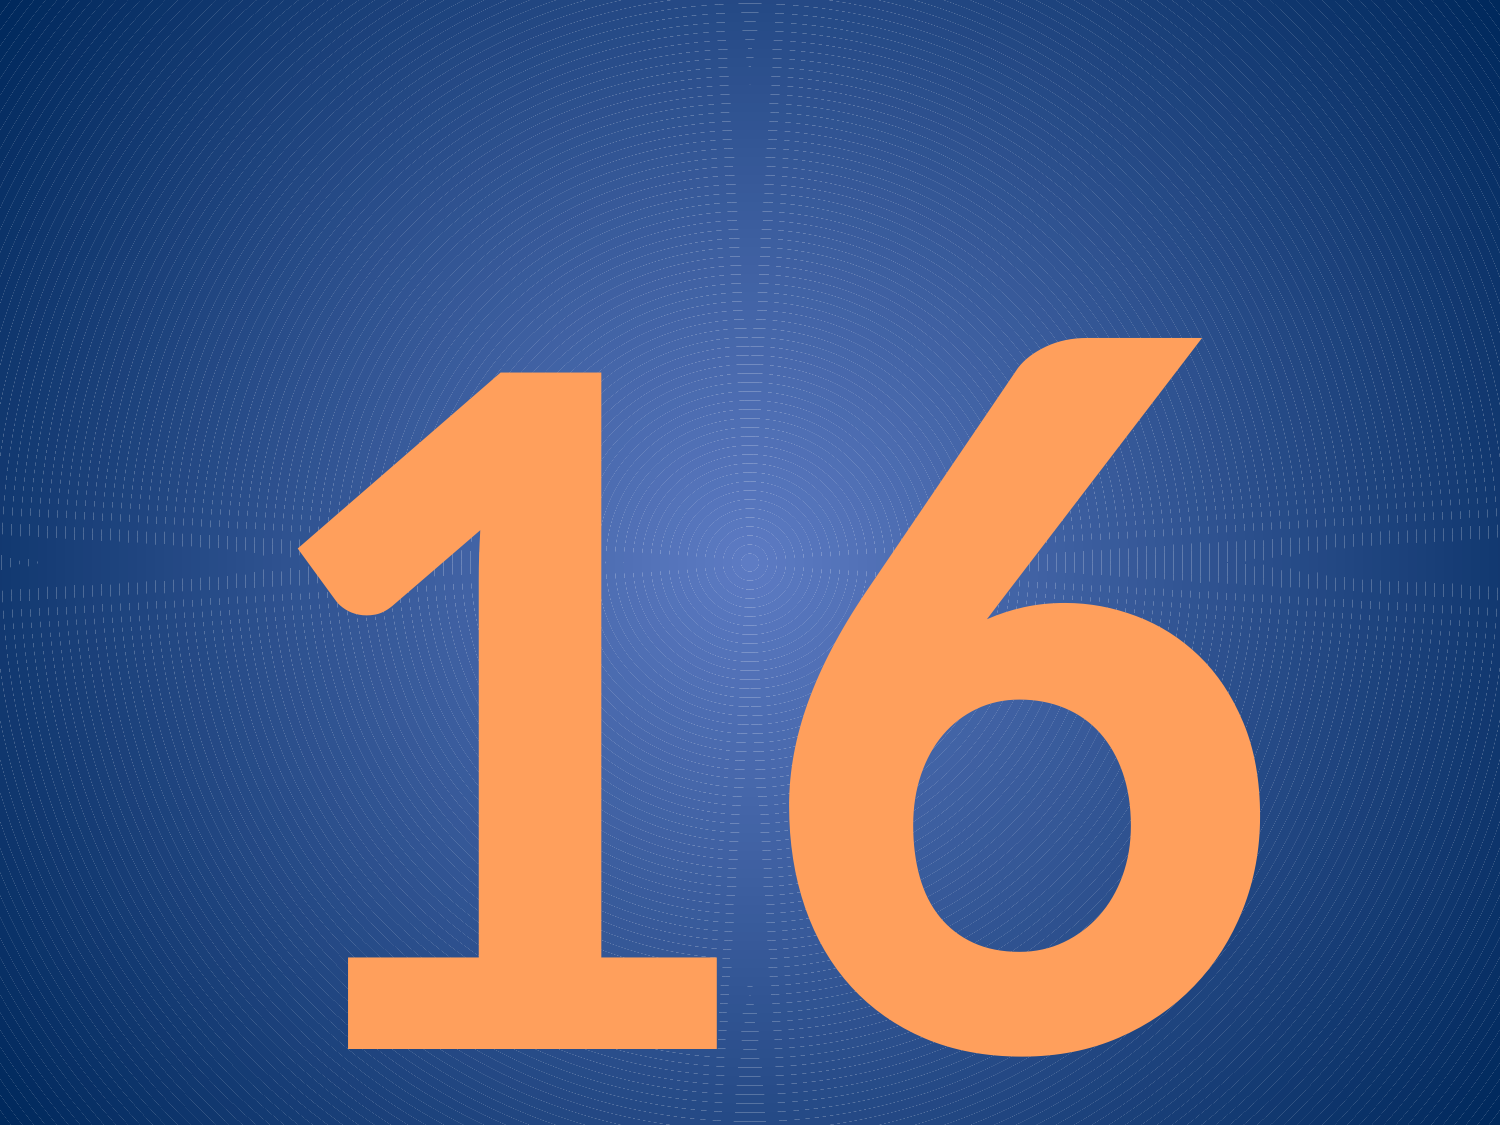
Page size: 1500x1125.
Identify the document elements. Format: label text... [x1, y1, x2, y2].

text_box 16 [213, 0, 1300, 1125]
